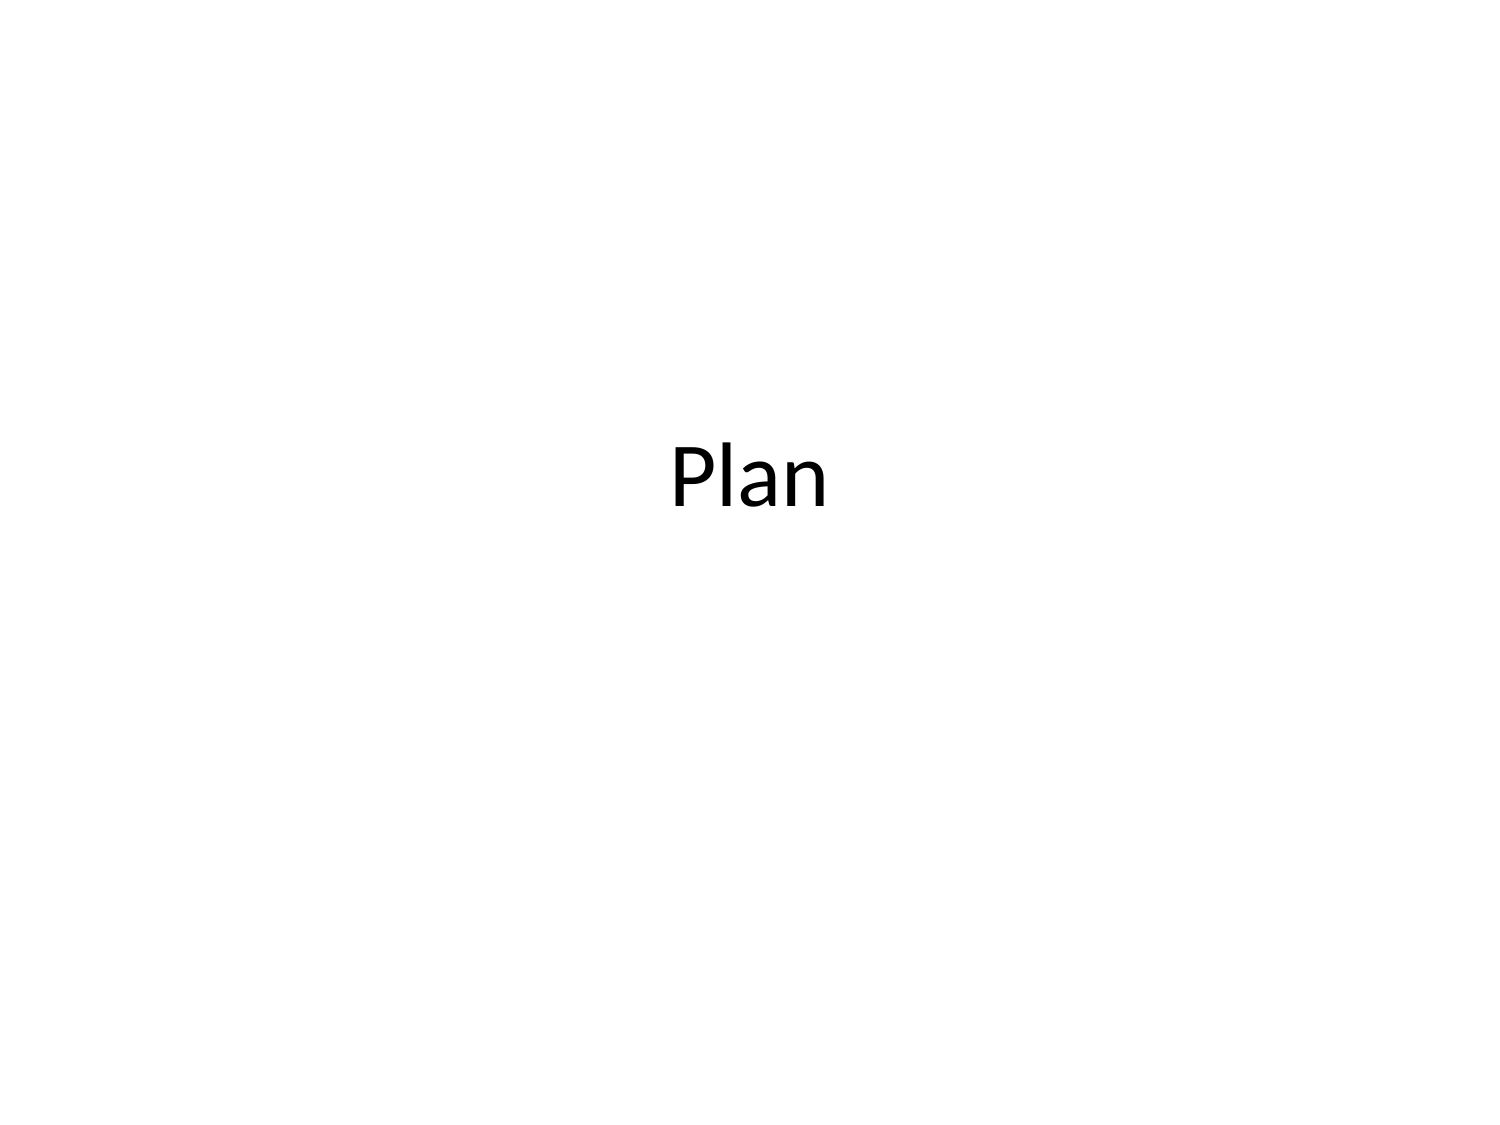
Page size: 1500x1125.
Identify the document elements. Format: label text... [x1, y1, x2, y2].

title Plan [112, 349, 1388, 591]
